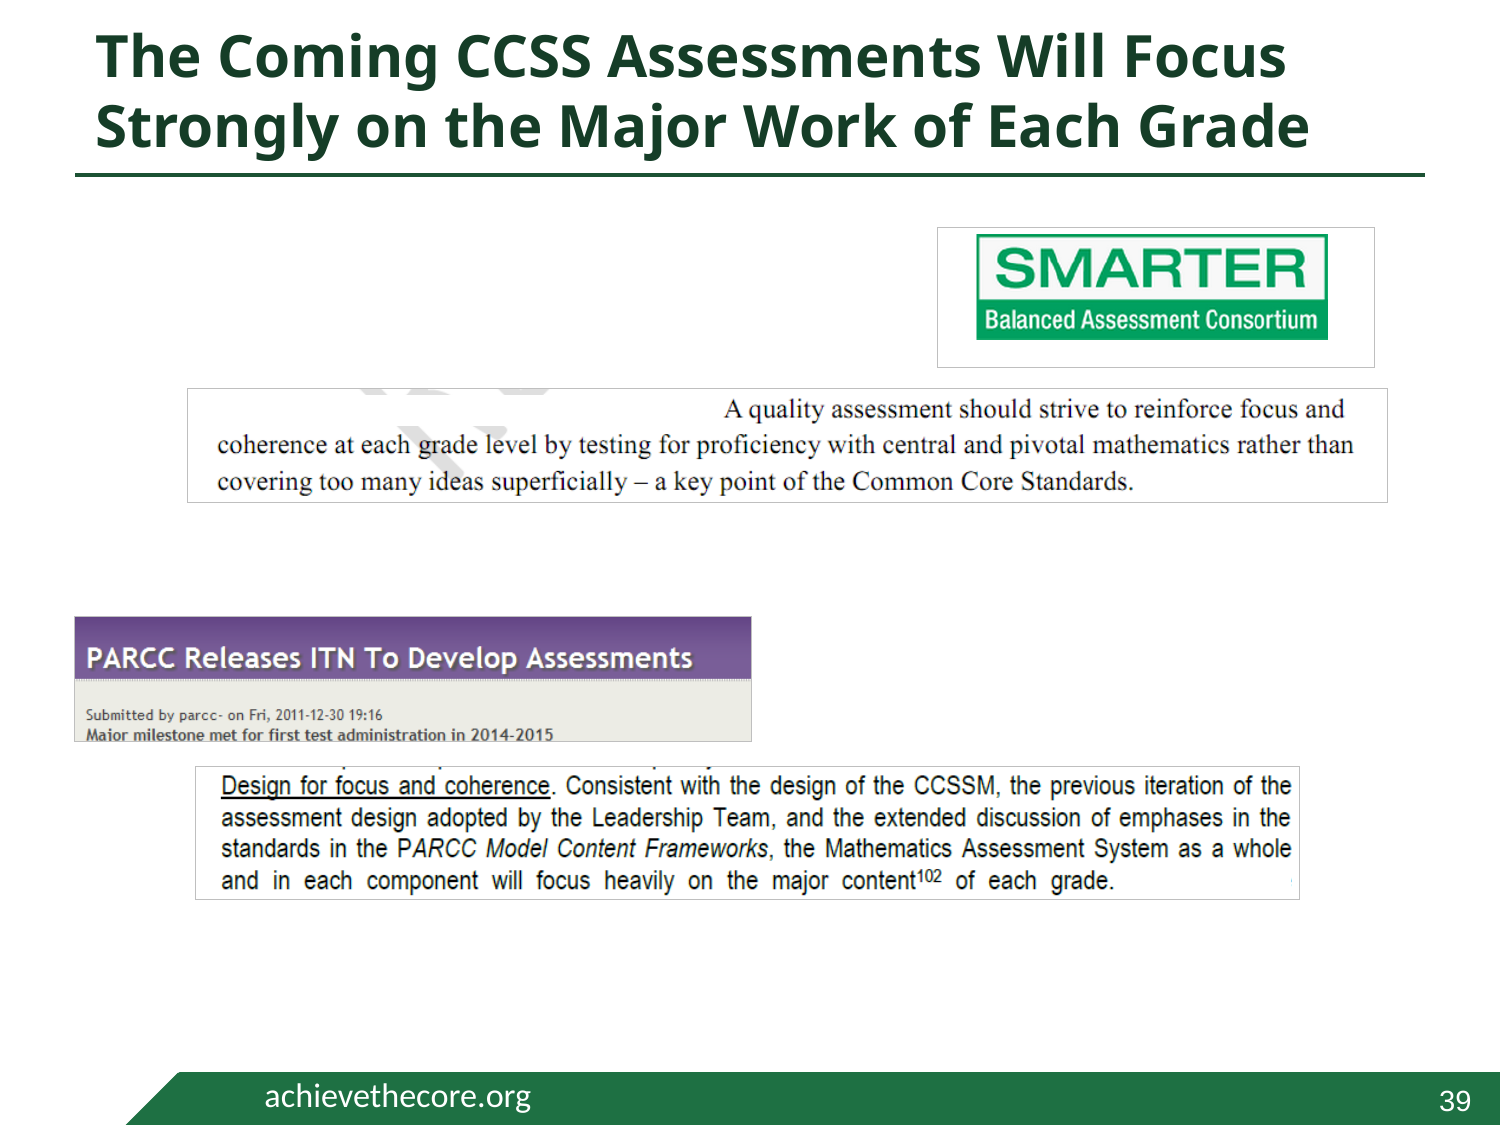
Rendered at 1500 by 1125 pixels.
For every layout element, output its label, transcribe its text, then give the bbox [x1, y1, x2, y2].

slide_number 39 [1136, 1073, 1487, 1125]
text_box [74, 616, 1301, 901]
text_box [187, 226, 1388, 503]
title The Coming CCSS Assessments Will Focus Strongly on the Major Work of Each Grade [80, 0, 1431, 191]
